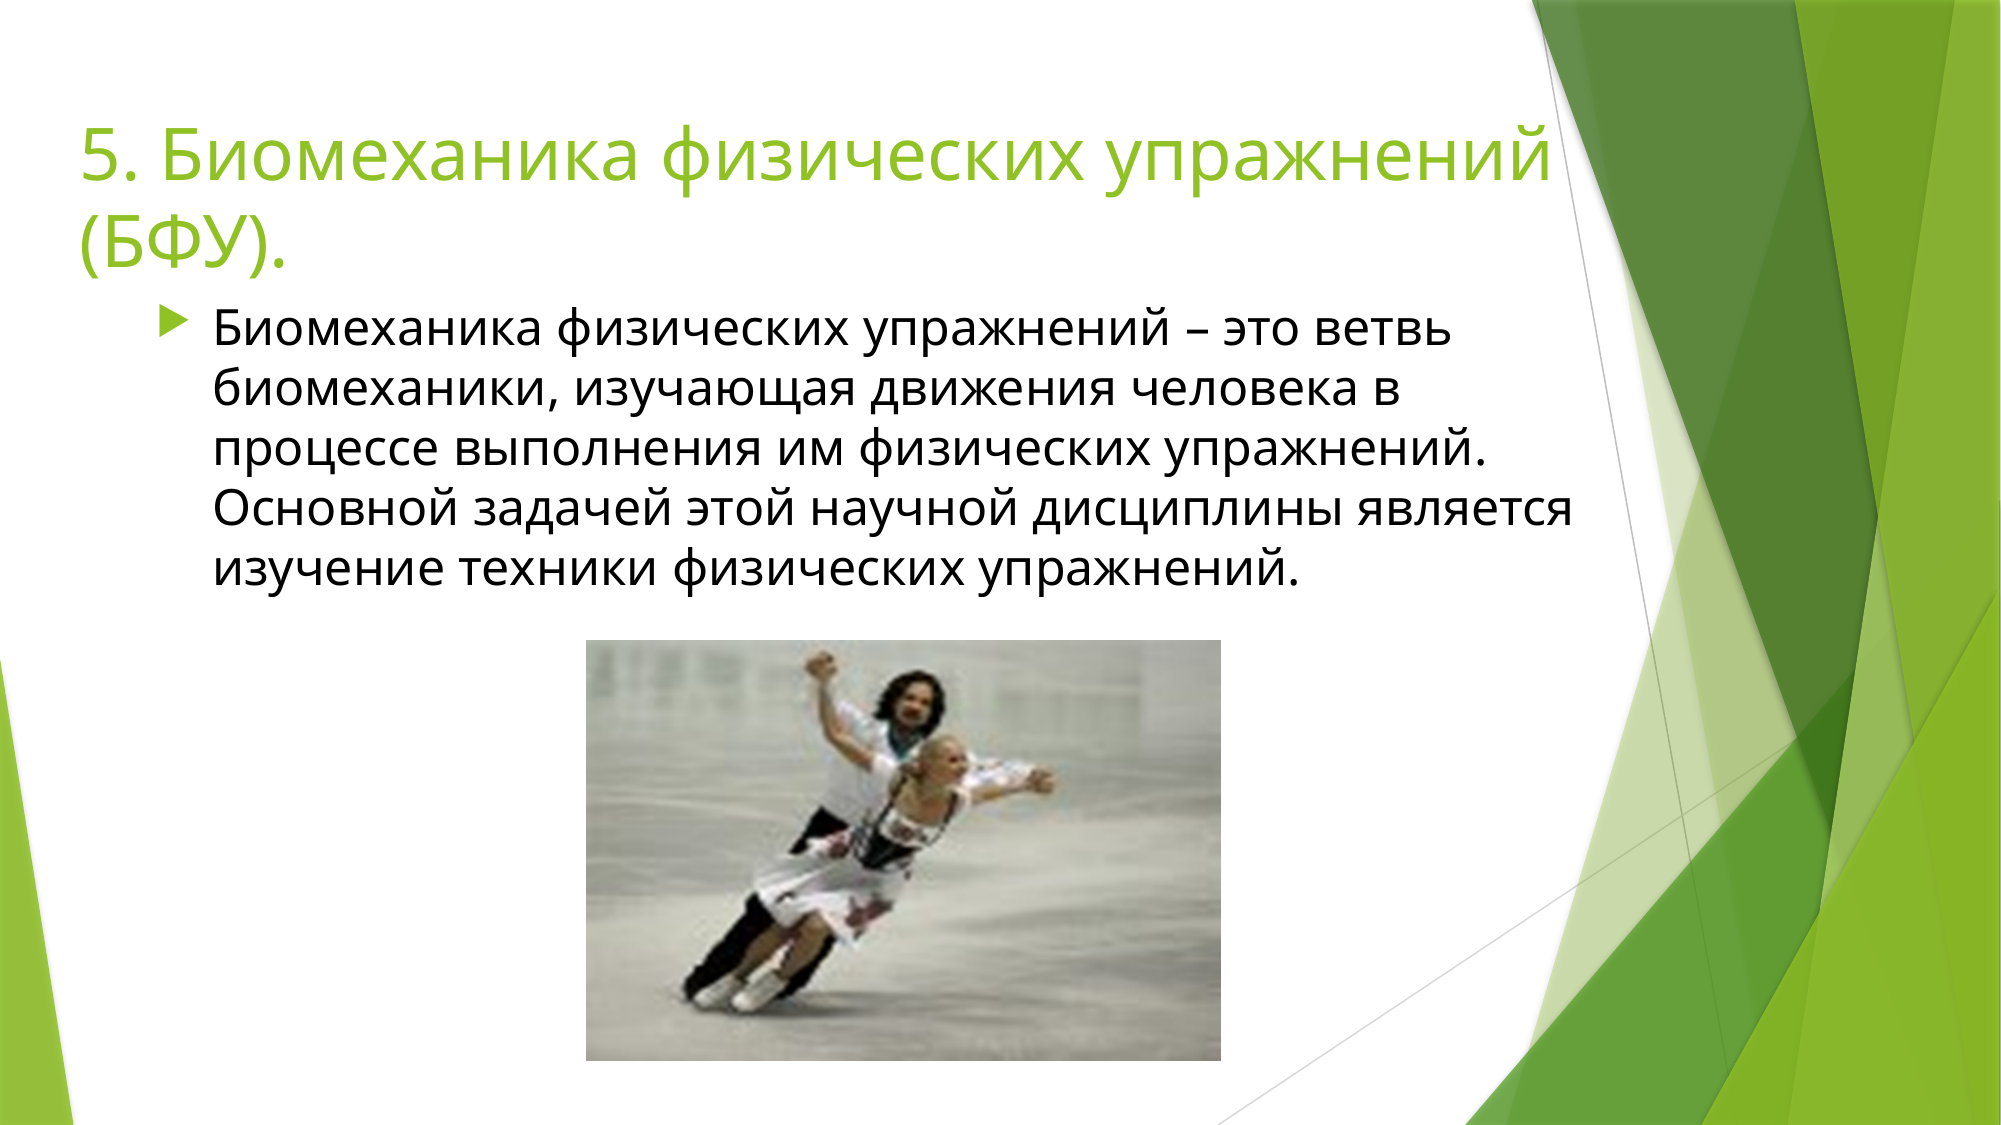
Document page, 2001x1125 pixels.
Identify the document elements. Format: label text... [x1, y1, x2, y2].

list Биомеханика физических упражнений – это ветвь биомеханики, изучающая движения человека в процессе выполнения им физических упражнений. Основной задачей этой научной дисциплины является изучение техники физических упражнений. [140, 288, 1598, 990]
picture [585, 640, 1221, 1061]
title 5. Биомеханика физических упражнений (БФУ). [64, 99, 1773, 290]
